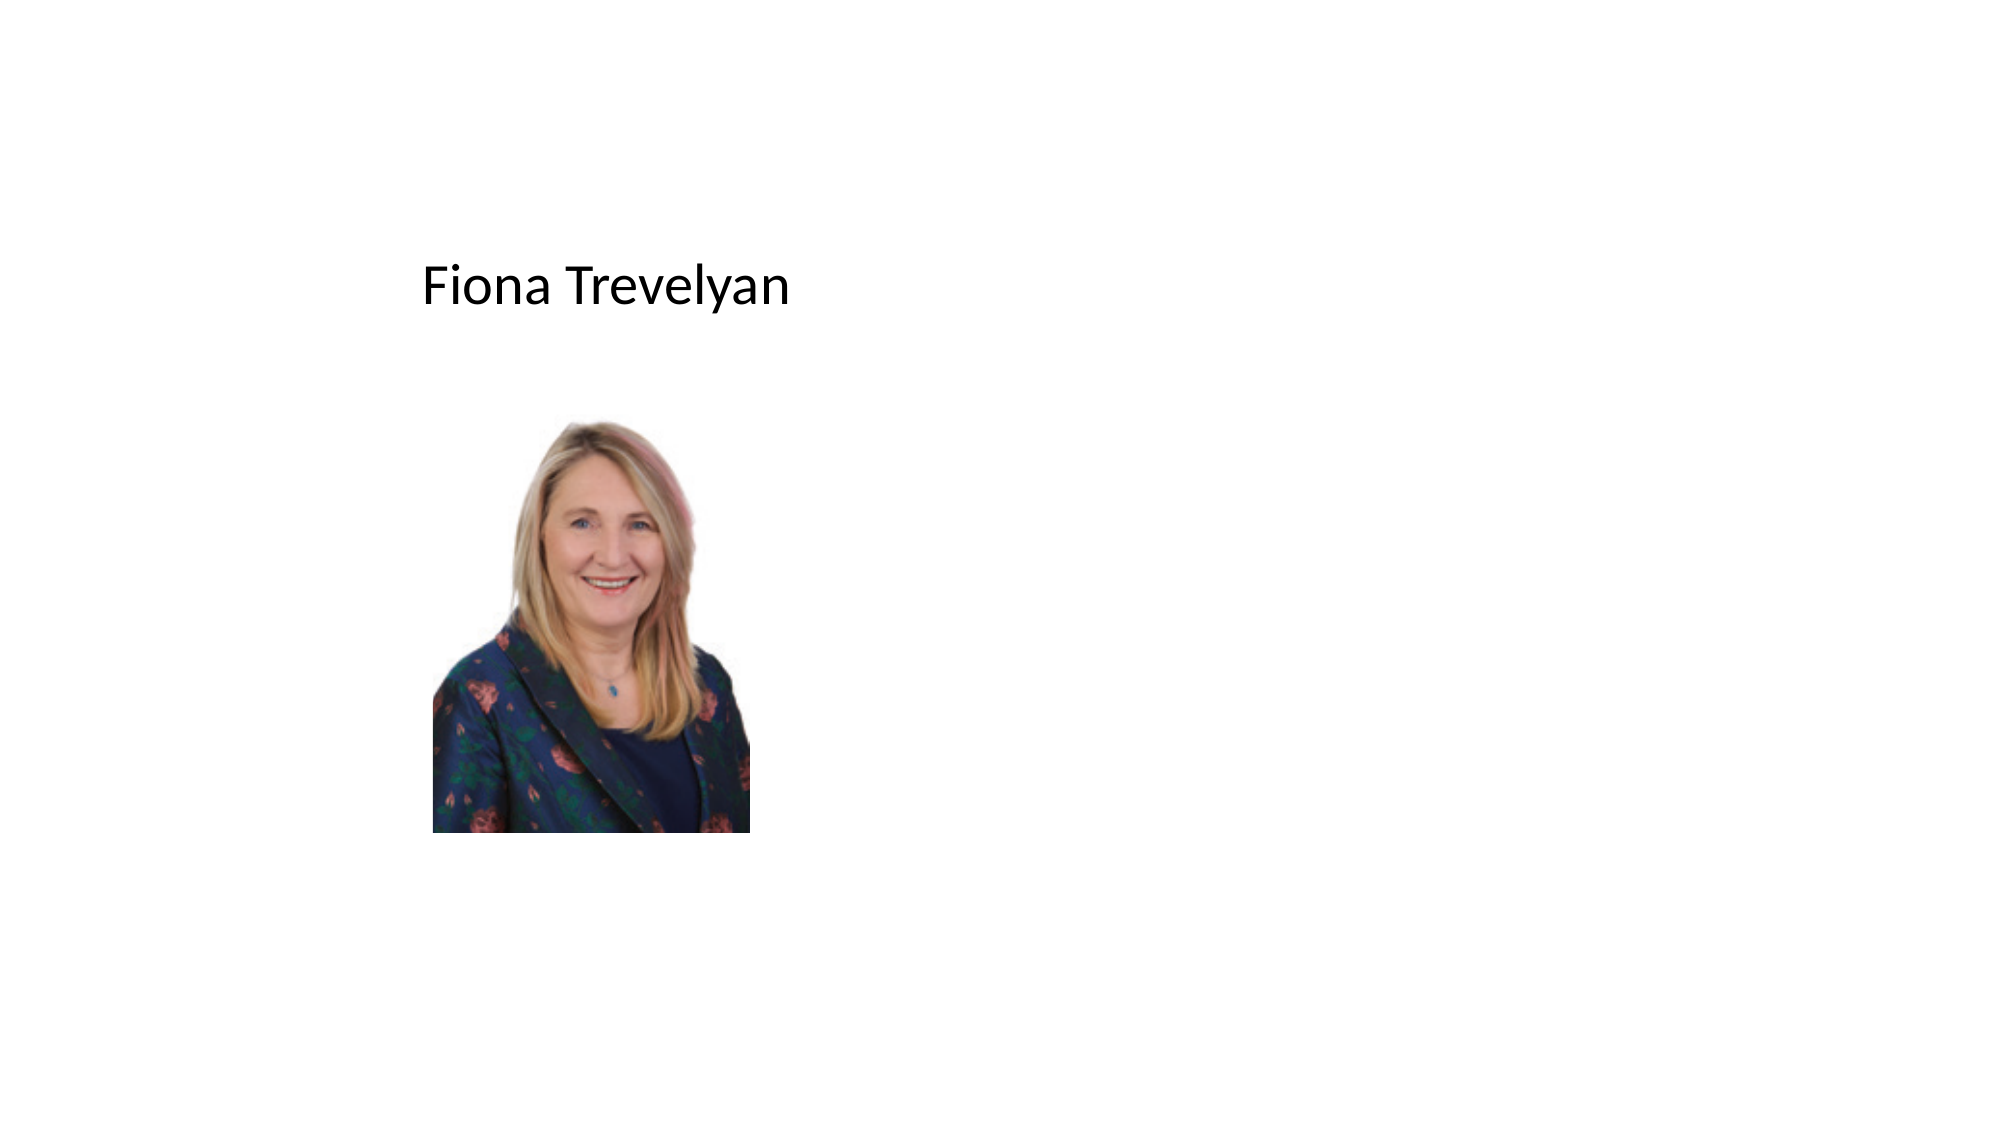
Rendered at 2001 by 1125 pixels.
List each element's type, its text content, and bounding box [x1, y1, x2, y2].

list Fiona Trevelyan [107, 246, 958, 961]
picture [432, 400, 750, 833]
